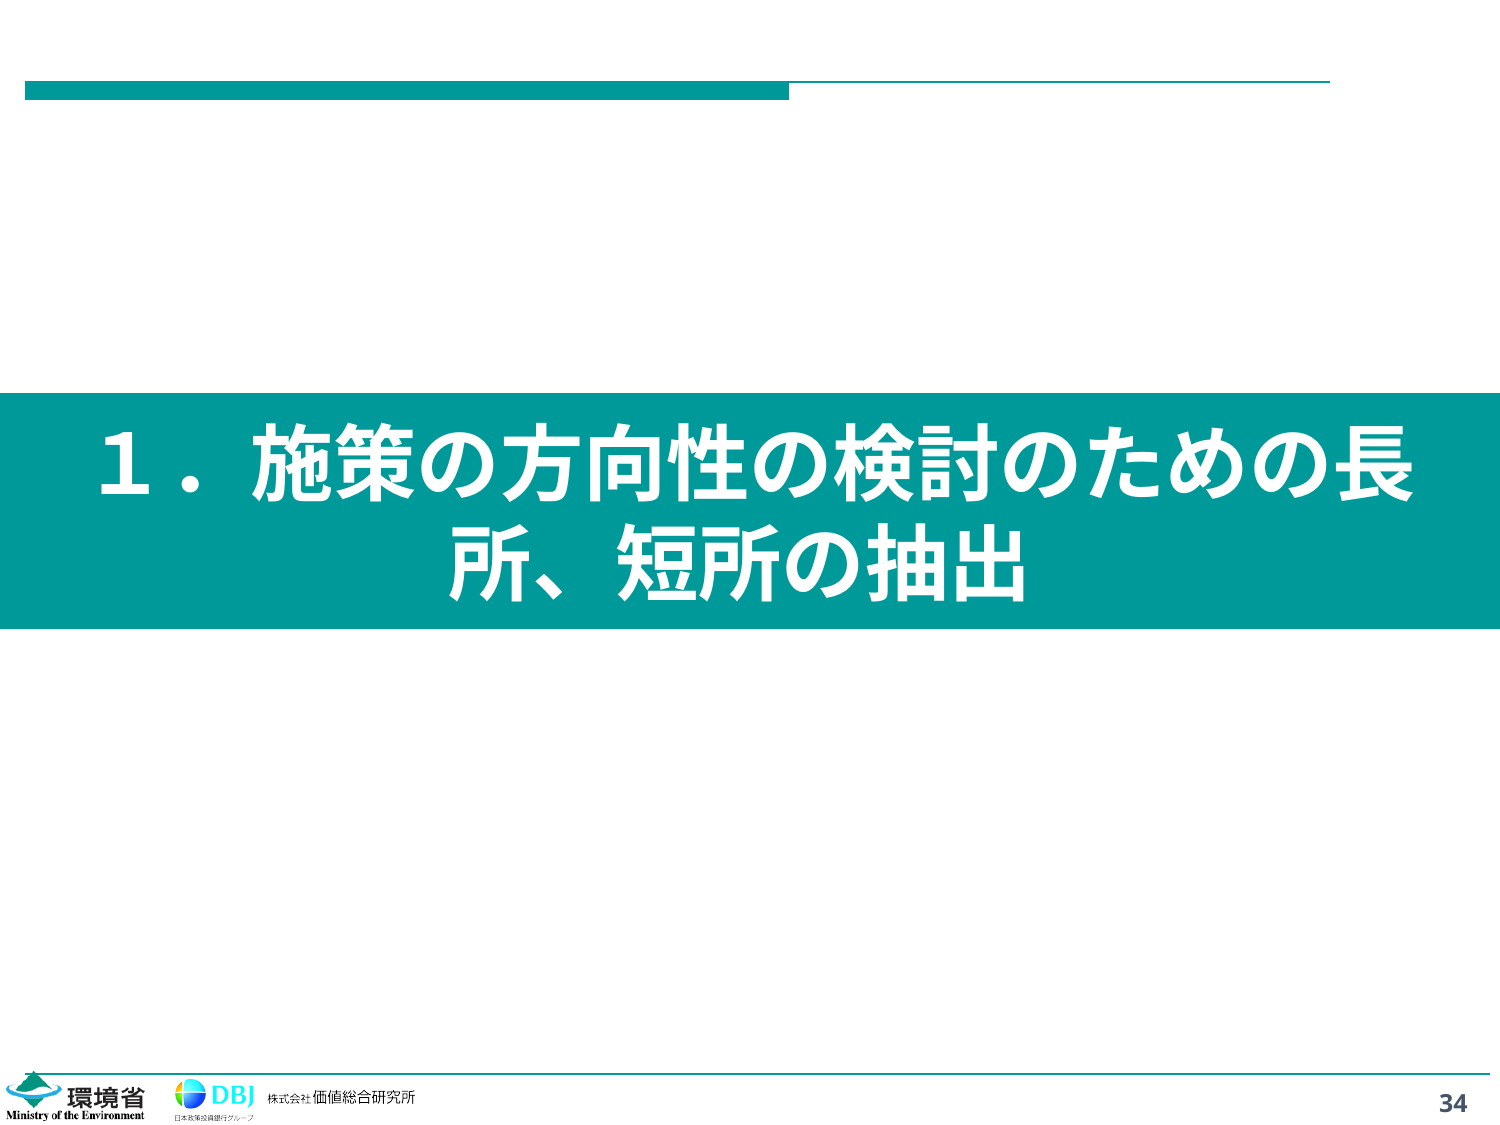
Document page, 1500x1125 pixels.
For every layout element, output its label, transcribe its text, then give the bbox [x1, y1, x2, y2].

picture [171, 1075, 419, 1125]
picture [2, 1071, 148, 1125]
slide_number 34 [1410, 1080, 1496, 1122]
text_box １．施策の方向性の検討のための長所、短所の抽出 [0, 393, 1500, 630]
